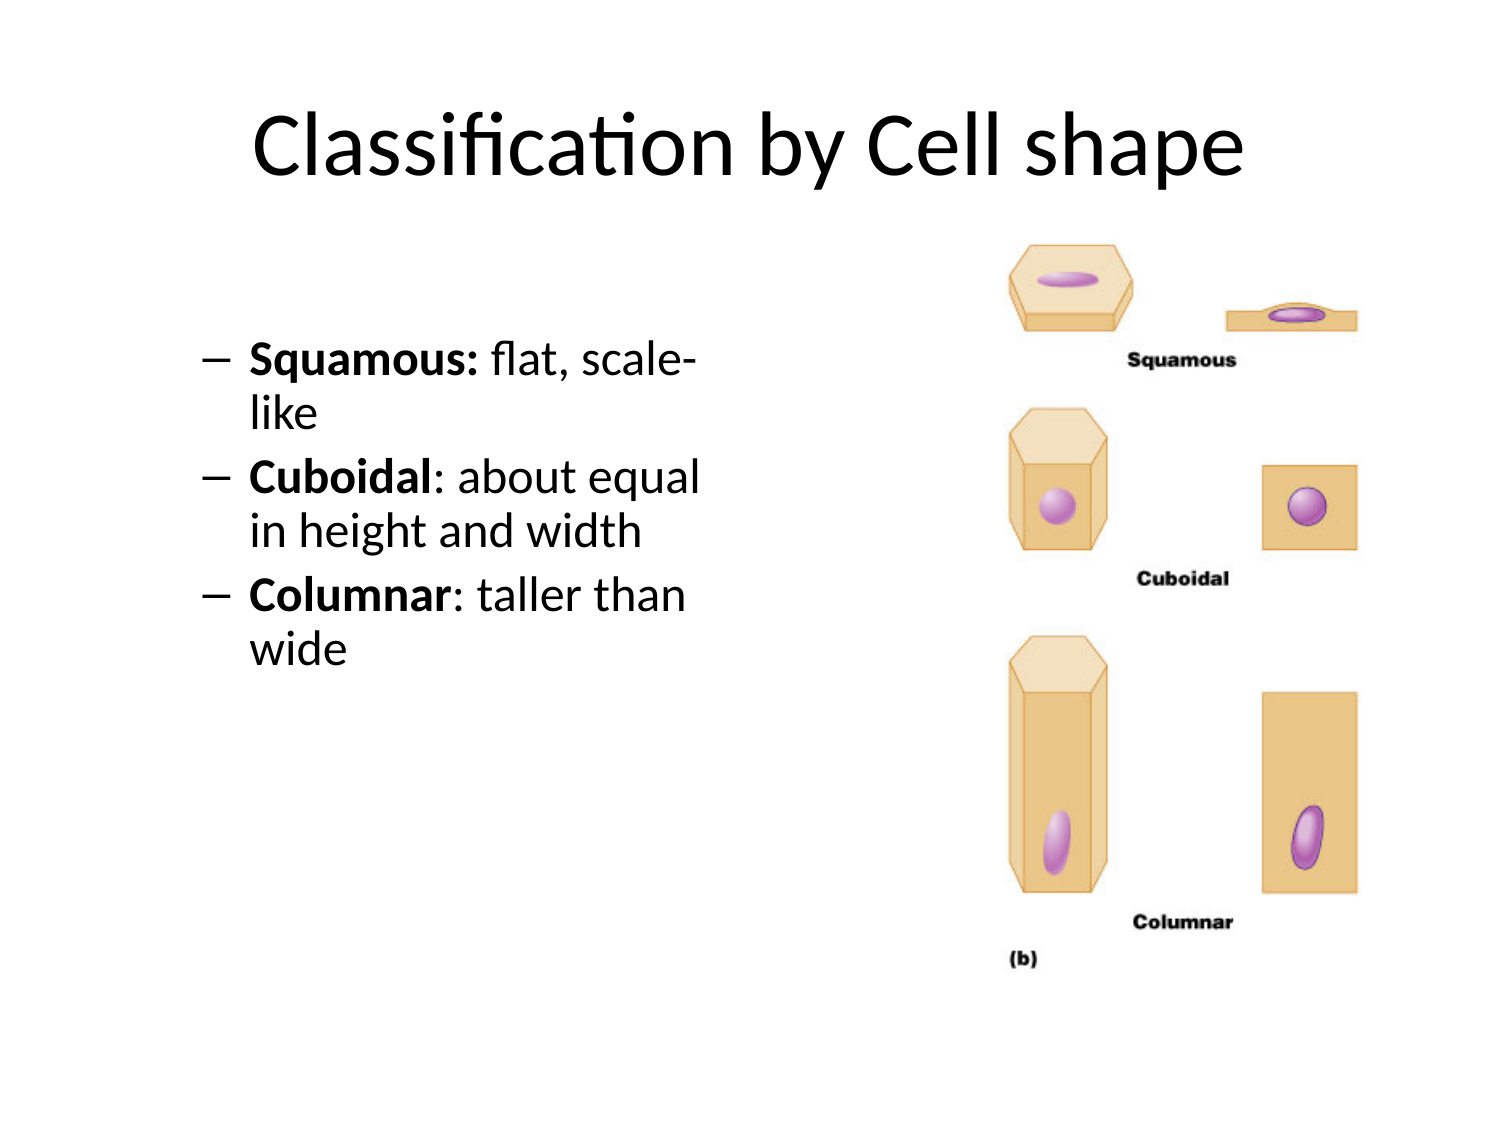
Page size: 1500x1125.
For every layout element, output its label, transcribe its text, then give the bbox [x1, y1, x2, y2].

text_box Squamous: flat, scale-like Cuboidal: about equal in height and width Columnar: taller than wide [112, 324, 738, 1000]
title Classification by Cell shape [75, 45, 1425, 233]
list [987, 237, 1374, 981]
